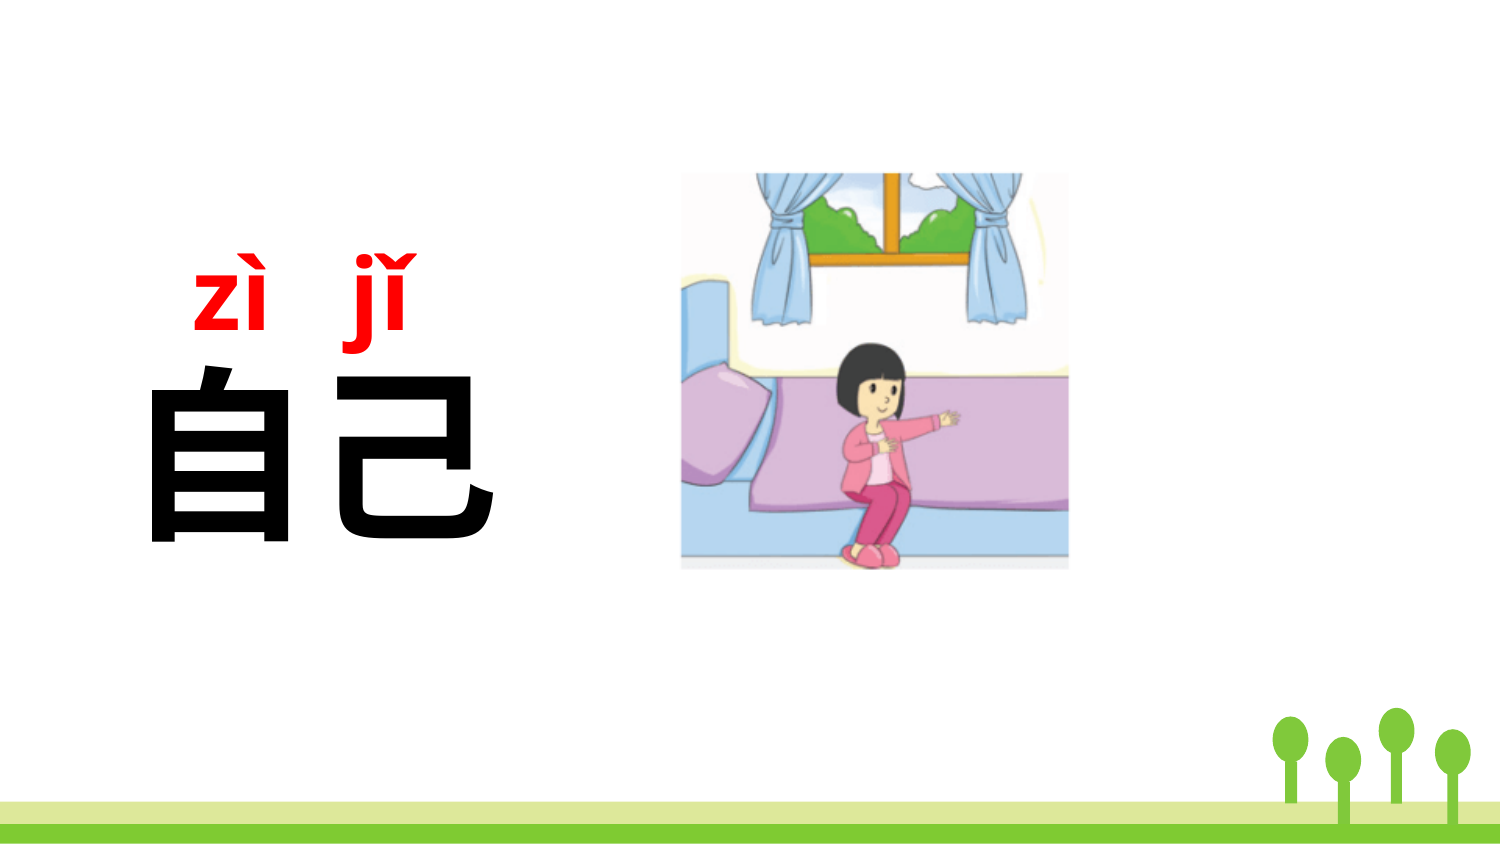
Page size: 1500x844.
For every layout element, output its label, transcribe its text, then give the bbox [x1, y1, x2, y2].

text_box 自己 [47, 332, 579, 569]
text_box zì jǐ [181, 224, 570, 356]
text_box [0, 707, 1500, 844]
picture [677, 161, 1072, 573]
